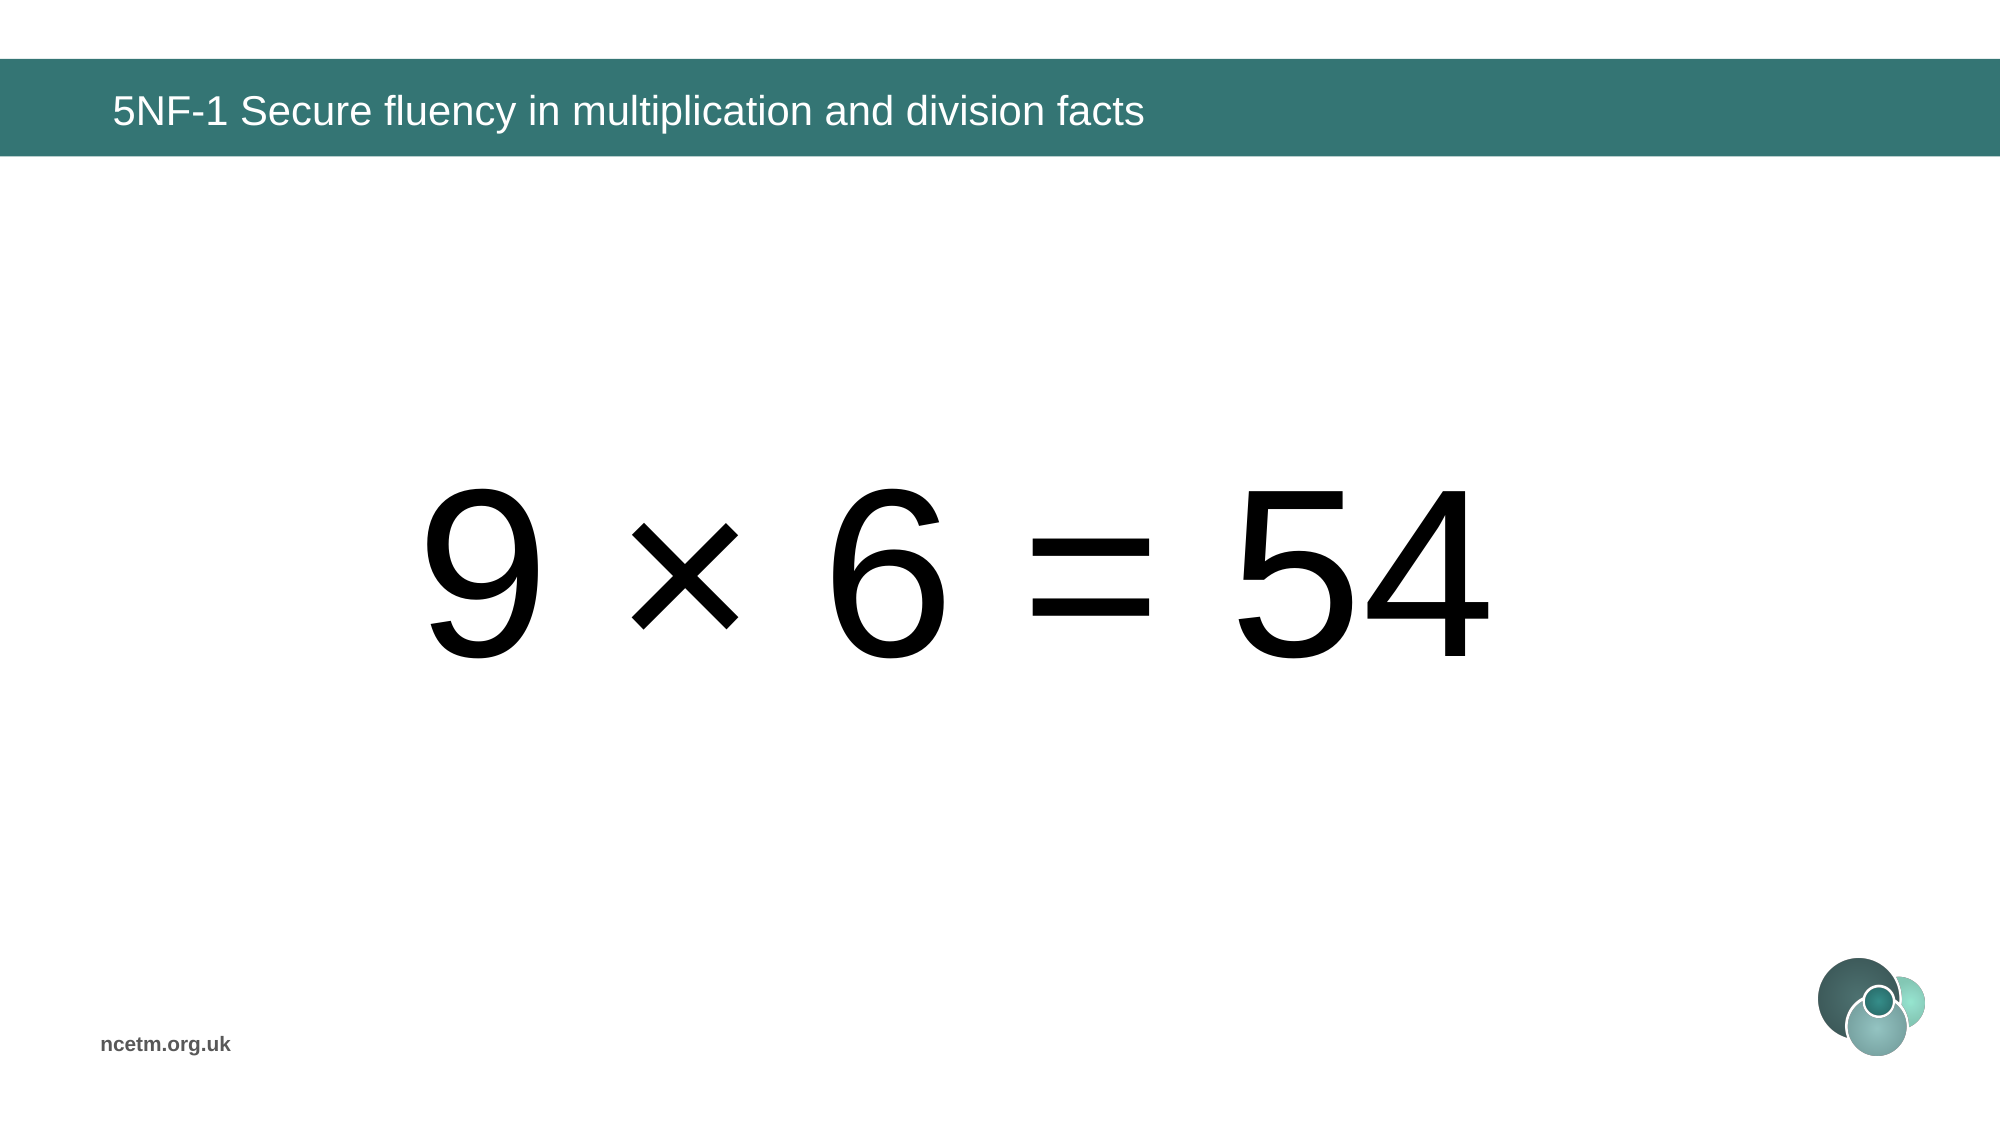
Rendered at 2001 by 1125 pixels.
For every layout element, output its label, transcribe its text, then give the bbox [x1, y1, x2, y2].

picture [1818, 958, 1925, 1056]
text_box 9 × 6 = [401, 409, 1214, 712]
text_box 54 [1214, 409, 1511, 712]
title 5NF-1 Secure fluency in multiplication and division facts [97, 76, 1945, 147]
